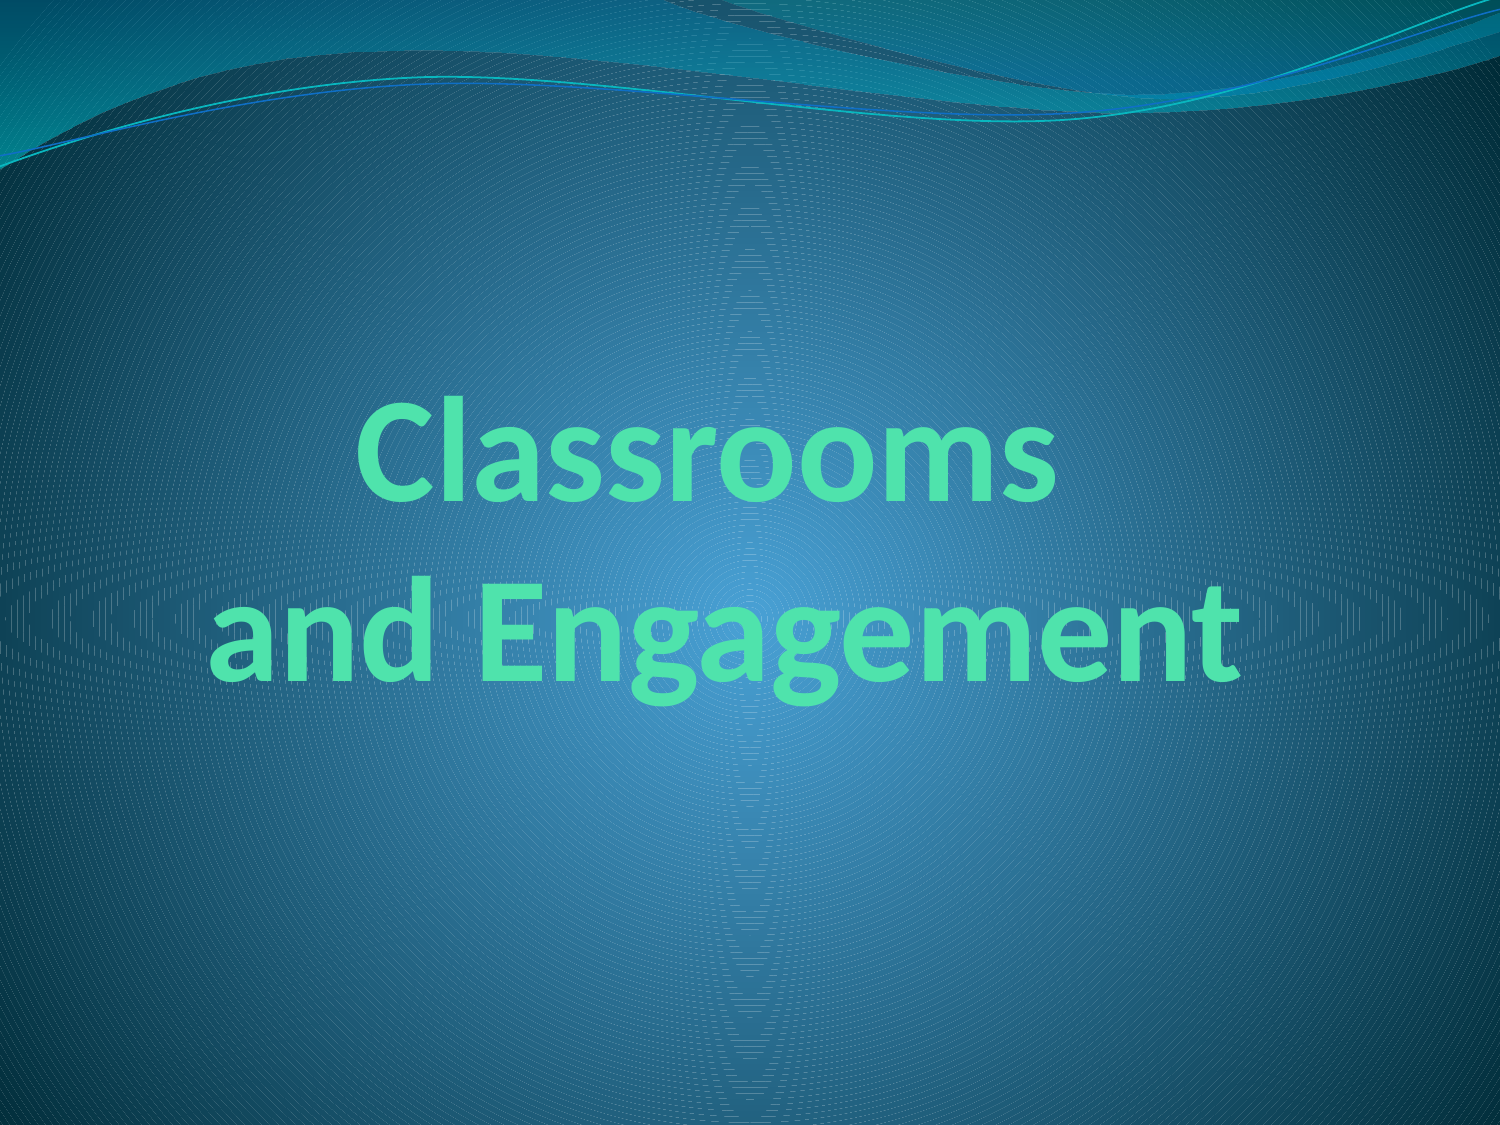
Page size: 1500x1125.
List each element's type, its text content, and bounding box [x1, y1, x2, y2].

title Classrooms and Engagement [87, 487, 1363, 711]
